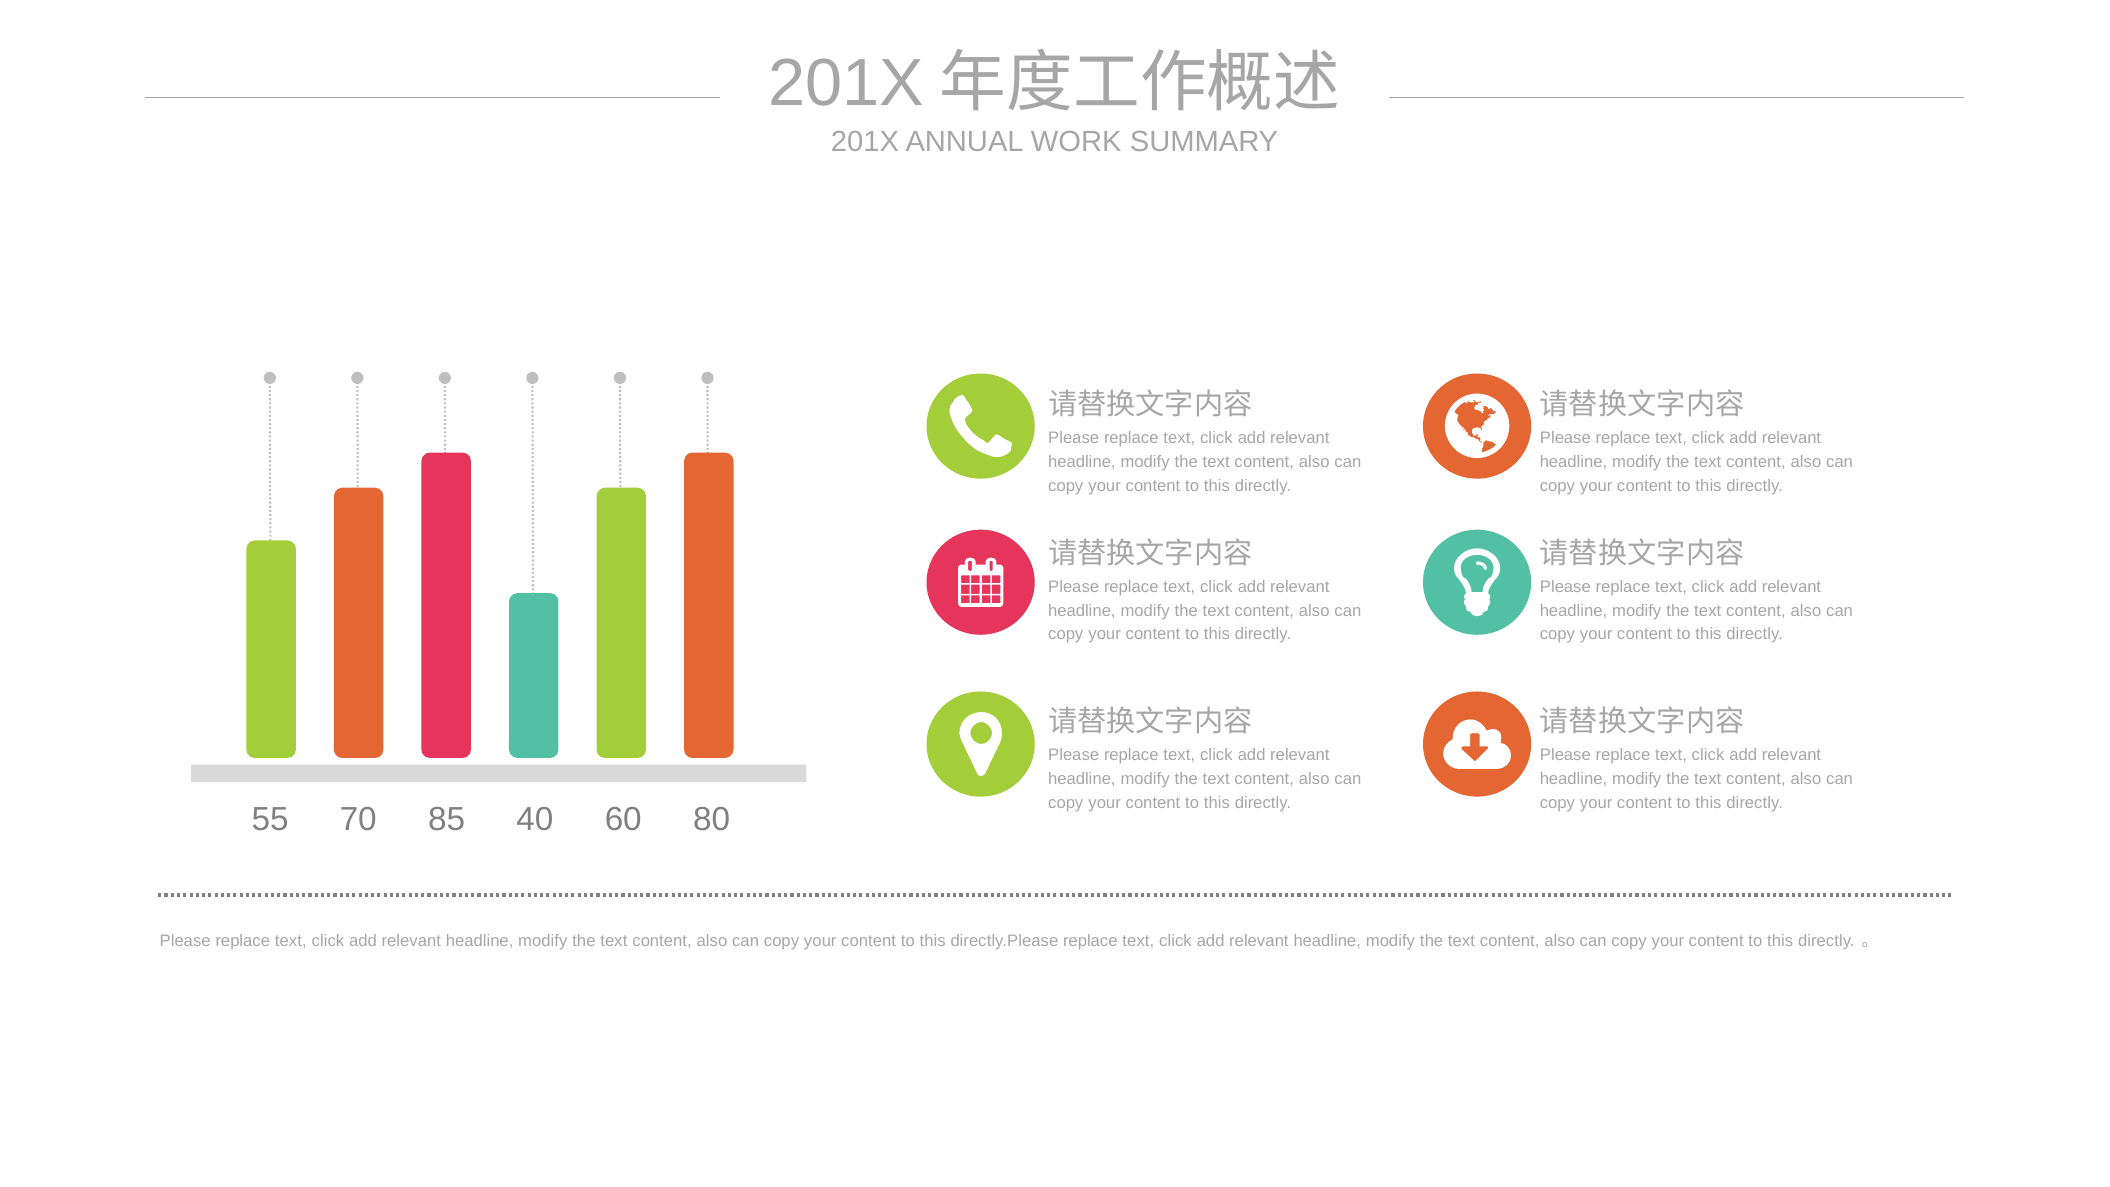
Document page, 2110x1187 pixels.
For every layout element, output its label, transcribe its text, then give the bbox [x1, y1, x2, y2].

text_box 201X年度工作概述 [730, 98, 1379, 119]
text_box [684, 377, 734, 758]
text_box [246, 377, 296, 758]
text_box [1422, 373, 1532, 479]
text_box 80 [692, 789, 731, 837]
text_box 201X ANNUAL WORK SUMMARY [824, 122, 1285, 158]
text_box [926, 529, 1035, 635]
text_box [421, 377, 471, 758]
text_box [333, 377, 384, 758]
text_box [1048, 695, 1383, 811]
text_box Please replace text, click add relevant headline, modify the text content, also can copy your content to this directly.Please replace text, click add relevant headline, modify the text content, also can copy your content to this directly.。 [159, 925, 1950, 950]
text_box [596, 377, 646, 758]
text_box 40 [516, 789, 554, 837]
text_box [1422, 529, 1532, 635]
text_box 60 [604, 789, 642, 837]
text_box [1048, 527, 1383, 643]
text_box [1539, 378, 1874, 494]
text_box 55 [251, 789, 289, 837]
text_box 85 [428, 789, 466, 837]
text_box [926, 373, 1035, 479]
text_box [926, 691, 1035, 797]
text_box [509, 377, 559, 758]
text_box 201X年度工作概述 [730, 38, 1379, 96]
text_box [190, 763, 807, 783]
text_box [1048, 378, 1392, 494]
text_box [1539, 695, 1874, 811]
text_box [1422, 691, 1532, 797]
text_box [1539, 527, 1874, 643]
text_box 70 [339, 789, 377, 837]
